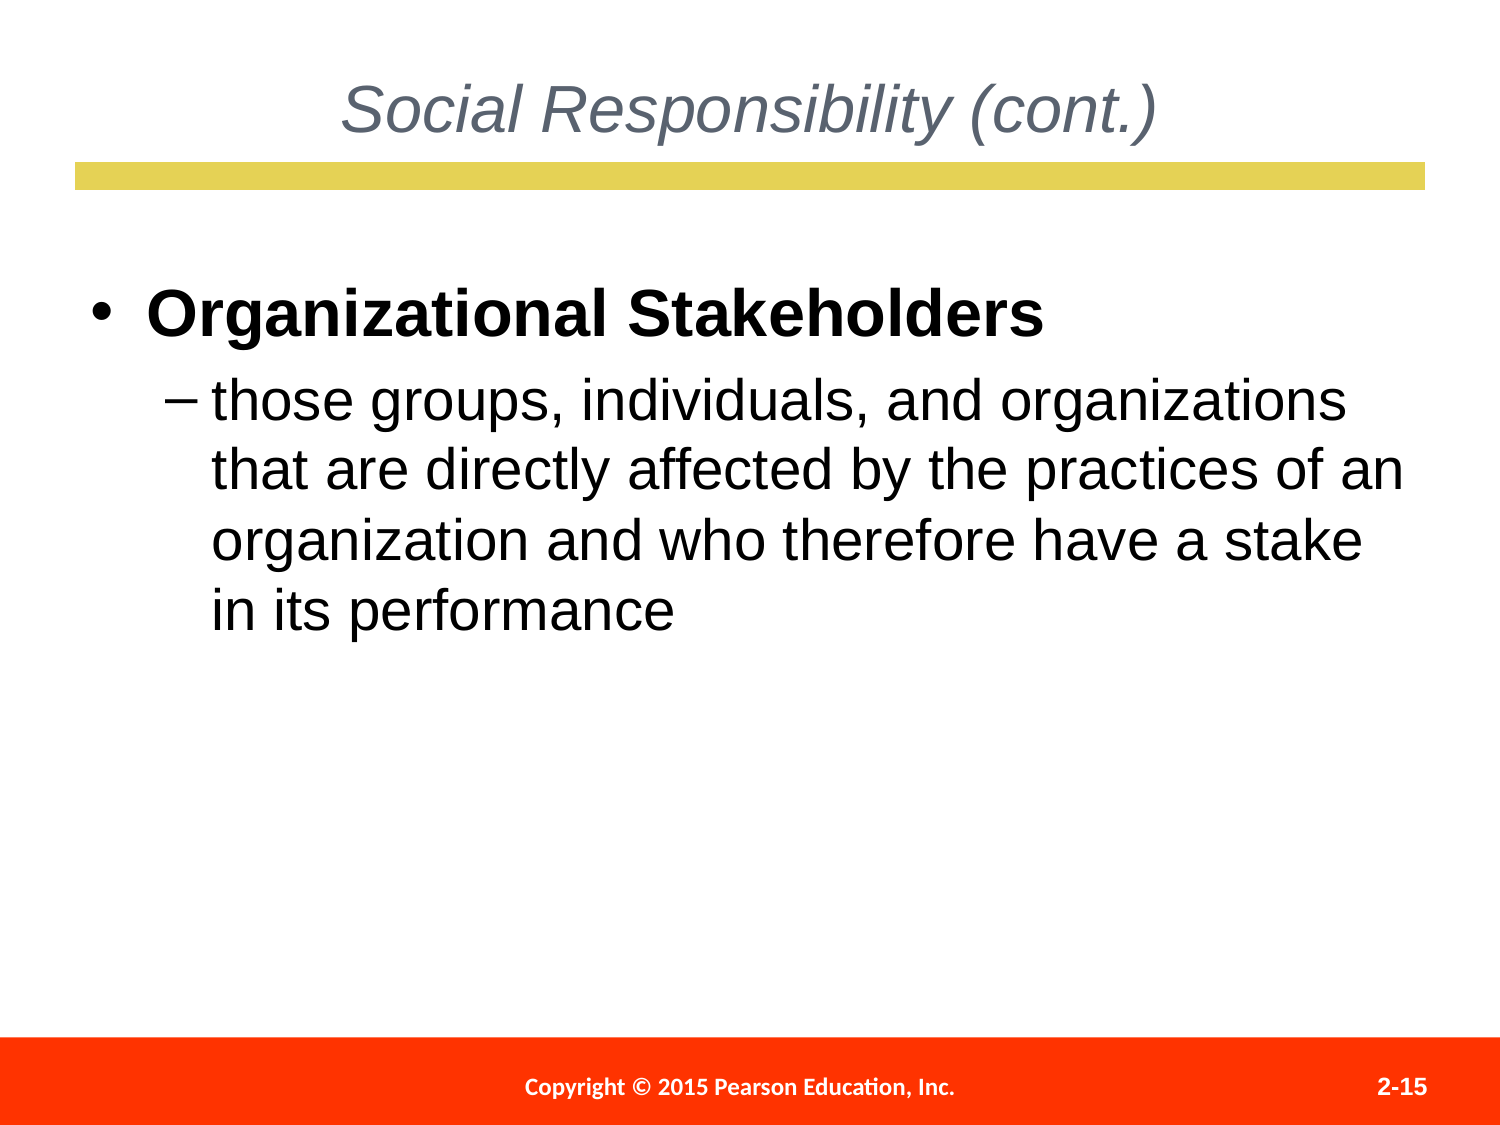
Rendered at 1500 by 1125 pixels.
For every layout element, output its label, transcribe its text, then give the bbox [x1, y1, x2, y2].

title Social Responsibility (cont.) [74, 12, 1426, 201]
list Organizational Stakeholders those groups, individuals, and organizations that are directly affected by the practices of an organization and who therefore have a stake in its performance [74, 262, 1426, 1006]
